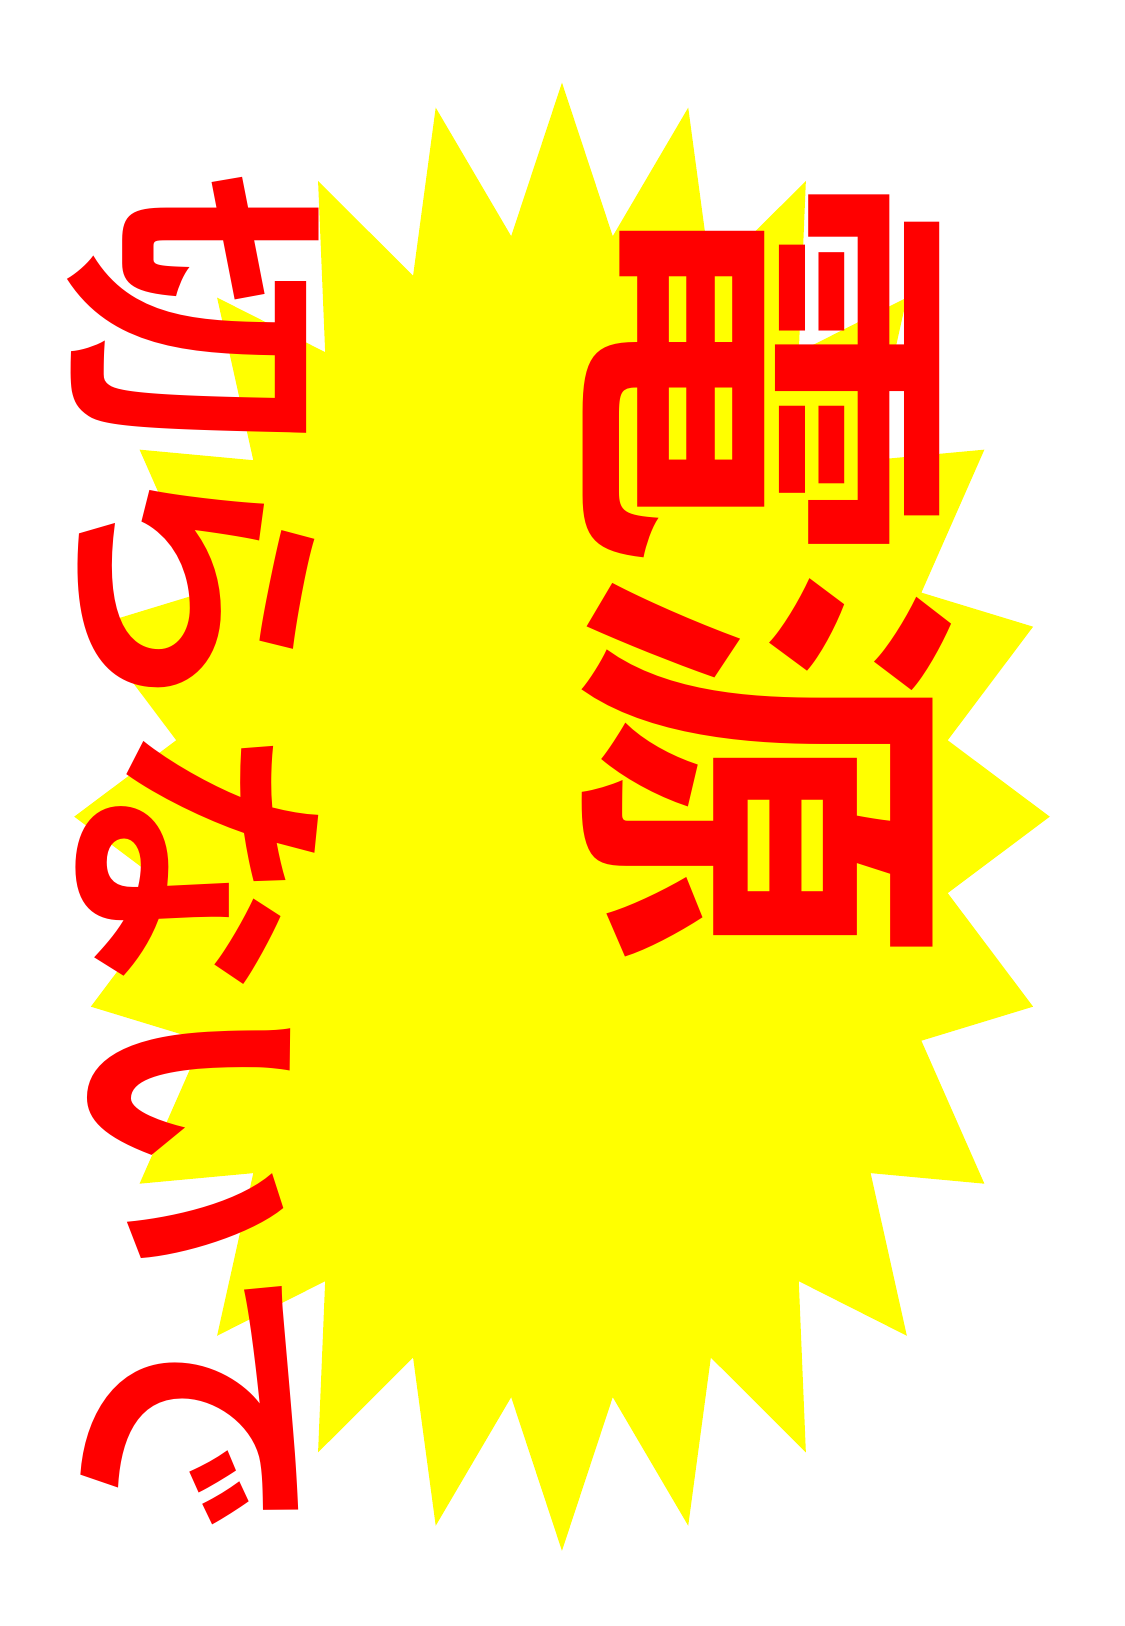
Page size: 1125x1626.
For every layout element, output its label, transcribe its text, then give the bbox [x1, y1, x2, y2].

text_box [427, 105, 467, 156]
text_box [535, 80, 589, 156]
text_box 電源 切らないで [30, 156, 1071, 1566]
text_box [657, 105, 697, 156]
